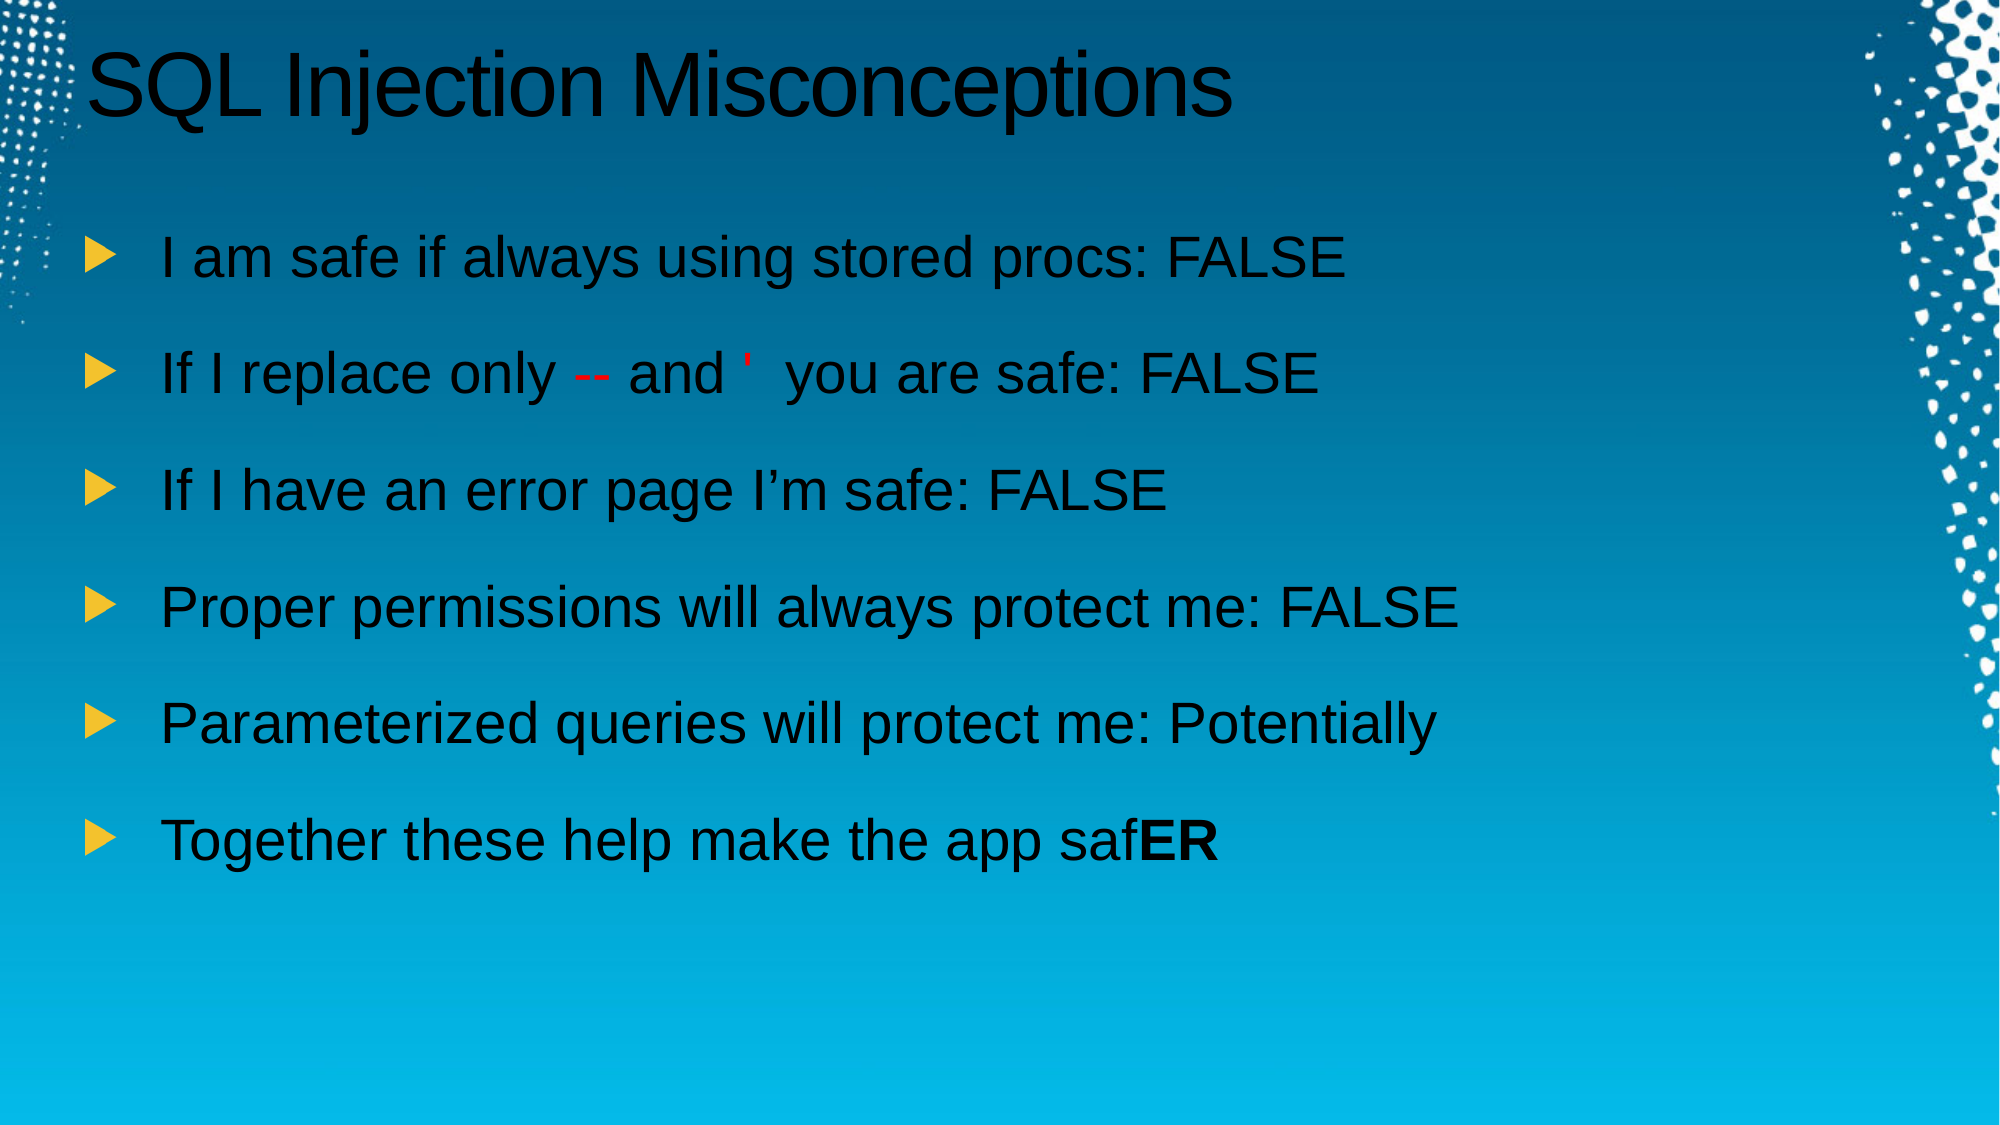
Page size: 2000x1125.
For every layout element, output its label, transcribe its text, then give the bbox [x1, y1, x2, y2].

picture [418, 713, 422, 742]
picture [1092, 830, 1119, 859]
picture [880, 830, 891, 859]
picture [1935, 379, 1948, 391]
picture [984, 597, 1000, 626]
picture [645, 830, 650, 871]
picture [1285, 588, 1311, 626]
picture [478, 713, 503, 742]
picture [775, 819, 796, 859]
picture [1387, 588, 1417, 626]
picture [624, 713, 649, 742]
picture [9, 84, 15, 91]
picture [1932, 235, 1943, 241]
picture [0, 40, 9, 45]
picture [451, 597, 463, 626]
picture [339, 830, 364, 859]
picture [86, 587, 114, 621]
picture [675, 513, 696, 521]
picture [17, 129, 23, 136]
picture [1304, 713, 1315, 742]
picture [1983, 404, 1992, 414]
picture [1914, 164, 1923, 177]
picture [16, 143, 21, 151]
picture [1921, 0, 1934, 8]
picture [54, 76, 60, 83]
picture [1354, 713, 1381, 742]
picture [865, 713, 870, 754]
picture [530, 702, 534, 742]
picture [86, 820, 114, 854]
picture [166, 704, 194, 742]
picture [1988, 691, 2000, 709]
picture [1174, 704, 1202, 742]
picture [236, 713, 240, 742]
picture [456, 830, 481, 859]
picture [780, 597, 807, 626]
picture [593, 713, 605, 742]
picture [425, 819, 429, 859]
picture [741, 830, 768, 859]
picture [1926, 344, 1939, 358]
picture [1180, 597, 1192, 626]
picture [28, 42, 36, 53]
picture [704, 830, 716, 859]
picture [469, 597, 480, 626]
picture [228, 830, 249, 871]
picture [702, 597, 719, 626]
picture [1108, 597, 1130, 626]
picture [449, 713, 470, 742]
picture [1914, 274, 1920, 291]
picture [38, 74, 47, 80]
picture [1957, 187, 1971, 200]
picture [722, 830, 732, 859]
picture [86, 470, 114, 504]
picture [1008, 597, 1012, 626]
picture [1060, 713, 1064, 742]
picture [916, 713, 941, 742]
picture [1963, 278, 1976, 291]
picture [1928, 399, 1939, 415]
picture [559, 713, 573, 742]
picture [226, 830, 239, 859]
picture [45, 16, 55, 24]
picture [18, 0, 29, 6]
picture [1914, 308, 1929, 326]
picture [441, 597, 445, 626]
picture [356, 597, 361, 638]
picture [1260, 713, 1285, 742]
picture [898, 597, 923, 638]
picture [384, 713, 409, 742]
picture [1950, 359, 1960, 366]
picture [42, 31, 53, 39]
picture [1993, 321, 2000, 339]
picture [1323, 707, 1335, 742]
picture [1170, 597, 1174, 626]
picture [965, 713, 990, 742]
picture [33, 116, 40, 124]
picture [1057, 591, 1069, 626]
picture [844, 597, 861, 626]
picture [193, 830, 218, 859]
picture [637, 597, 659, 626]
picture [1984, 349, 1992, 357]
picture [1980, 460, 1987, 469]
picture [1963, 335, 1972, 344]
picture [1945, 213, 1955, 220]
picture [567, 819, 571, 859]
picture [1143, 821, 1173, 859]
picture [58, 32, 66, 41]
picture [1015, 830, 1020, 871]
picture [86, 354, 114, 387]
picture [1982, 714, 1993, 729]
picture [86, 704, 114, 737]
picture [264, 597, 280, 626]
picture [11, 55, 21, 64]
picture [901, 830, 926, 859]
picture [6, 97, 12, 105]
picture [573, 597, 598, 626]
picture [786, 713, 803, 742]
picture [1922, 200, 1934, 207]
picture [436, 830, 447, 859]
picture [1955, 557, 1965, 573]
picture [1948, 413, 1958, 424]
picture [256, 597, 261, 638]
picture [655, 830, 669, 859]
picture [1123, 819, 1136, 859]
picture [1070, 713, 1082, 742]
picture [1942, 465, 1958, 483]
picture [16, 22, 23, 34]
picture [31, 131, 37, 138]
picture [163, 821, 193, 859]
picture [1963, 589, 1976, 607]
picture [1978, 517, 1987, 527]
picture [1979, 657, 1995, 676]
picture [611, 713, 615, 742]
picture [1963, 535, 1977, 550]
picture [873, 713, 889, 742]
picture [850, 824, 862, 859]
picture [983, 830, 988, 871]
picture [1925, 141, 1935, 155]
picture [1935, 431, 1946, 449]
picture [1135, 591, 1147, 626]
picture [34, 101, 43, 111]
picture [26, 57, 34, 68]
picture [617, 597, 628, 626]
picture [947, 707, 959, 742]
picture [1960, 392, 1970, 403]
picture [288, 713, 292, 742]
picture [1974, 683, 1985, 694]
picture [86, 237, 114, 271]
picture [578, 830, 589, 859]
picture [56, 47, 64, 55]
picture [823, 597, 844, 626]
picture [1946, 155, 1961, 167]
picture [1088, 713, 1099, 742]
picture [222, 597, 247, 626]
picture [1981, 604, 2000, 620]
picture [366, 707, 378, 742]
picture [47, 0, 57, 10]
picture [1938, 122, 1950, 133]
picture [1942, 269, 1953, 276]
picture [1025, 707, 1037, 742]
picture [388, 597, 413, 626]
picture [364, 597, 380, 626]
picture [405, 824, 417, 859]
picture [166, 588, 194, 626]
picture [681, 597, 702, 626]
picture [13, 41, 25, 49]
picture [1994, 382, 2000, 391]
picture [658, 713, 662, 742]
picture [18, 13, 26, 19]
picture [1952, 502, 1967, 516]
picture [1242, 707, 1254, 742]
picture [1972, 570, 1986, 583]
picture [298, 713, 310, 742]
picture [765, 713, 786, 742]
picture [518, 830, 543, 859]
picture [308, 819, 312, 859]
picture [1969, 625, 1985, 642]
picture [1958, 445, 1968, 460]
picture [1410, 713, 1435, 754]
picture [1427, 588, 1456, 626]
picture [694, 830, 698, 859]
picture [511, 713, 525, 742]
picture [949, 830, 976, 859]
picture [43, 42, 49, 53]
picture [0, 24, 9, 33]
picture [1313, 588, 1348, 626]
picture [722, 713, 744, 742]
picture [1920, 257, 1932, 264]
picture [488, 830, 510, 859]
title SQL Injection Misconceptions [85, 37, 1914, 138]
picture [316, 713, 327, 742]
picture [1025, 830, 1039, 859]
picture [1955, 246, 1965, 256]
picture [30, 14, 40, 23]
picture [1973, 368, 1982, 380]
picture [606, 597, 610, 626]
picture [24, 72, 32, 79]
picture [993, 830, 1007, 859]
picture [1970, 426, 1980, 436]
picture [869, 819, 873, 859]
picture [258, 830, 283, 859]
picture [1935, 177, 1945, 189]
picture [1925, 87, 1941, 99]
picture [997, 713, 1019, 742]
picture [55, 62, 62, 69]
picture [1356, 588, 1379, 626]
picture [578, 713, 582, 754]
picture [1935, 0, 2000, 306]
picture [0, 155, 5, 163]
picture [33, 0, 42, 10]
picture [1026, 597, 1051, 626]
picture [319, 830, 330, 859]
list I am safe if always using stored procs: FALSE If I replace only -- and ' you are safe: FALSE If I have an error page I’m safe: FALSE Proper permissions will always protect me: FALSE Parameterized queries will protect me: Potentially Together these help make the app safER [85, 184, 1914, 513]
picture [1995, 582, 2000, 595]
picture [1293, 713, 1297, 742]
picture [29, 27, 38, 38]
picture [898, 713, 902, 742]
picture [1211, 713, 1236, 742]
picture [336, 713, 361, 742]
picture [1218, 597, 1243, 626]
picture [1915, 109, 1924, 119]
picture [321, 597, 325, 626]
picture [1107, 713, 1132, 742]
picture [373, 830, 377, 859]
picture [501, 597, 523, 626]
picture [204, 597, 208, 626]
picture [1941, 324, 1952, 332]
picture [33, 88, 42, 97]
picture [530, 597, 552, 626]
picture [803, 830, 828, 859]
picture [203, 713, 230, 742]
picture [867, 597, 894, 626]
picture [1889, 152, 1901, 166]
picture [289, 824, 301, 859]
picture [421, 597, 425, 626]
picture [41, 59, 48, 67]
picture [1930, 291, 1941, 297]
picture [1929, 27, 1945, 45]
picture [1990, 492, 2000, 505]
picture [689, 713, 714, 742]
picture [1198, 597, 1209, 626]
picture [1972, 312, 1985, 322]
picture [599, 830, 624, 859]
picture [1991, 637, 2000, 652]
picture [976, 597, 981, 638]
picture [1991, 747, 2000, 765]
picture [1968, 481, 1978, 492]
picture [1182, 821, 1215, 859]
picture [1919, 367, 1930, 378]
picture [1075, 597, 1100, 626]
picture [1988, 547, 2000, 561]
picture [3, 10, 11, 18]
picture [929, 597, 951, 626]
picture [1063, 830, 1085, 859]
picture [10, 69, 17, 78]
picture [1946, 525, 1956, 533]
picture [255, 713, 282, 742]
picture [1992, 438, 2000, 448]
picture [1953, 301, 1962, 312]
picture [287, 597, 312, 626]
